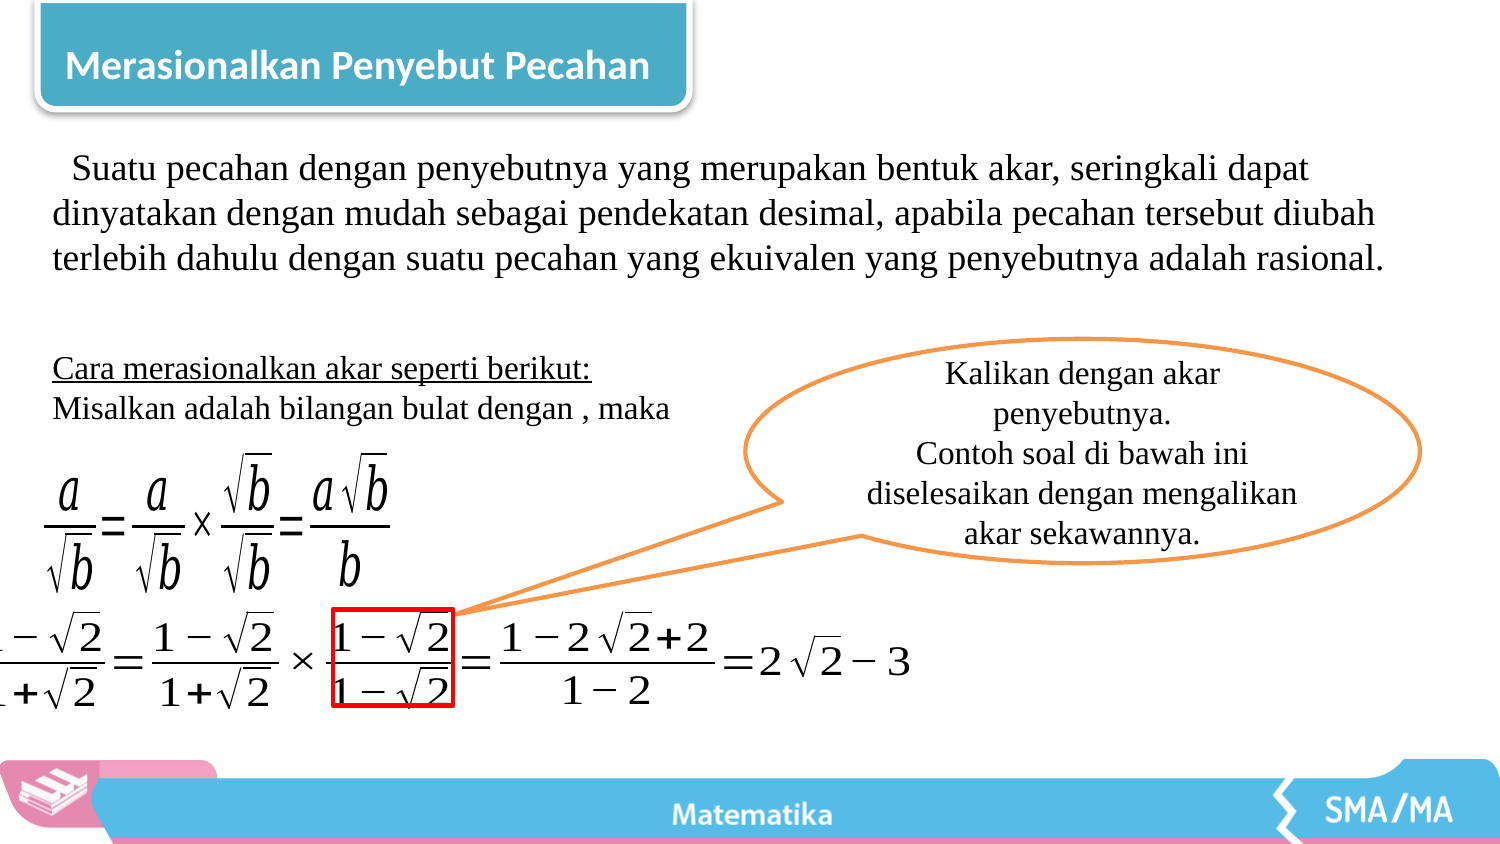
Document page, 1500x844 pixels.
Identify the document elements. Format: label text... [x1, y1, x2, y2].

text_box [37, 0, 690, 110]
text_box [333, 609, 454, 706]
picture [0, 759, 1500, 844]
text_box Kalikan dengan akar penyebutnya. Contoh soal di bawah ini diselesaikan dengan mengalikan akar sekawannya. [454, 336, 1422, 617]
